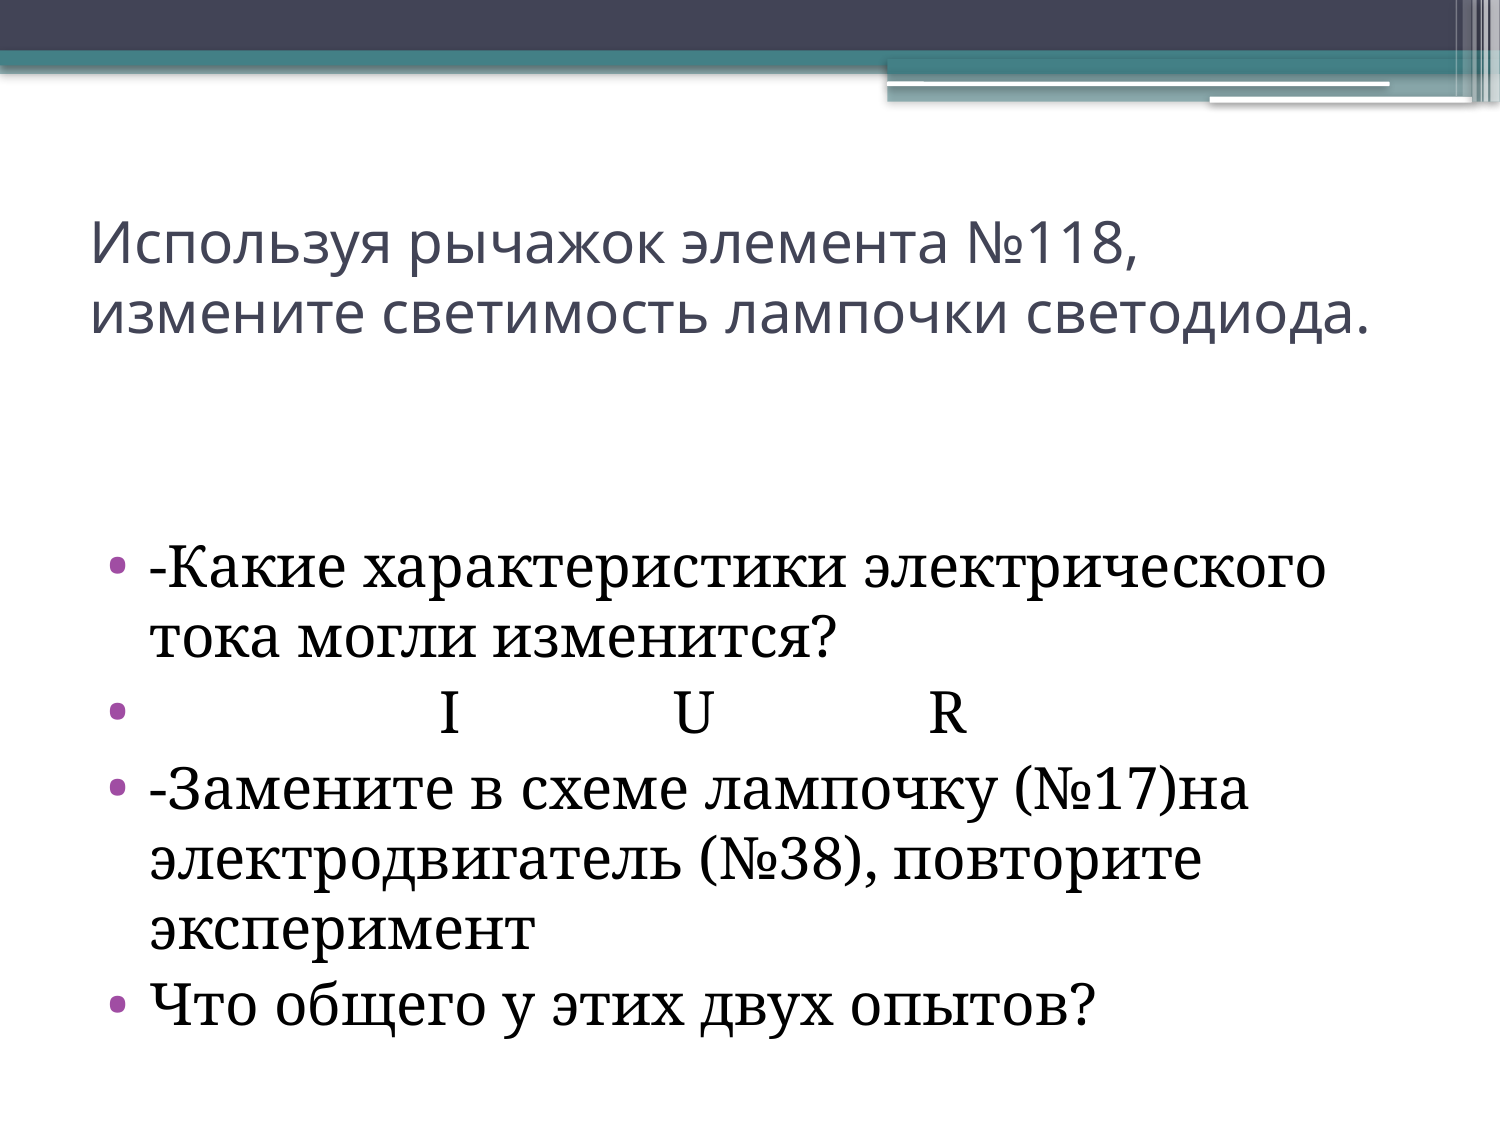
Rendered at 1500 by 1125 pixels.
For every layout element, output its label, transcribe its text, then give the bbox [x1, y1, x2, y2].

title Используя рычажок элемента №118, измените светимость лампочки светодиода. [75, 187, 1425, 363]
list -Какие характеристики электрического тока могли изменится? I U R -Замените в схеме лампочку (№17)на электродвигатель (№38), повторите эксперимент Что общего у этих двух опытов? [75, 368, 1425, 1079]
